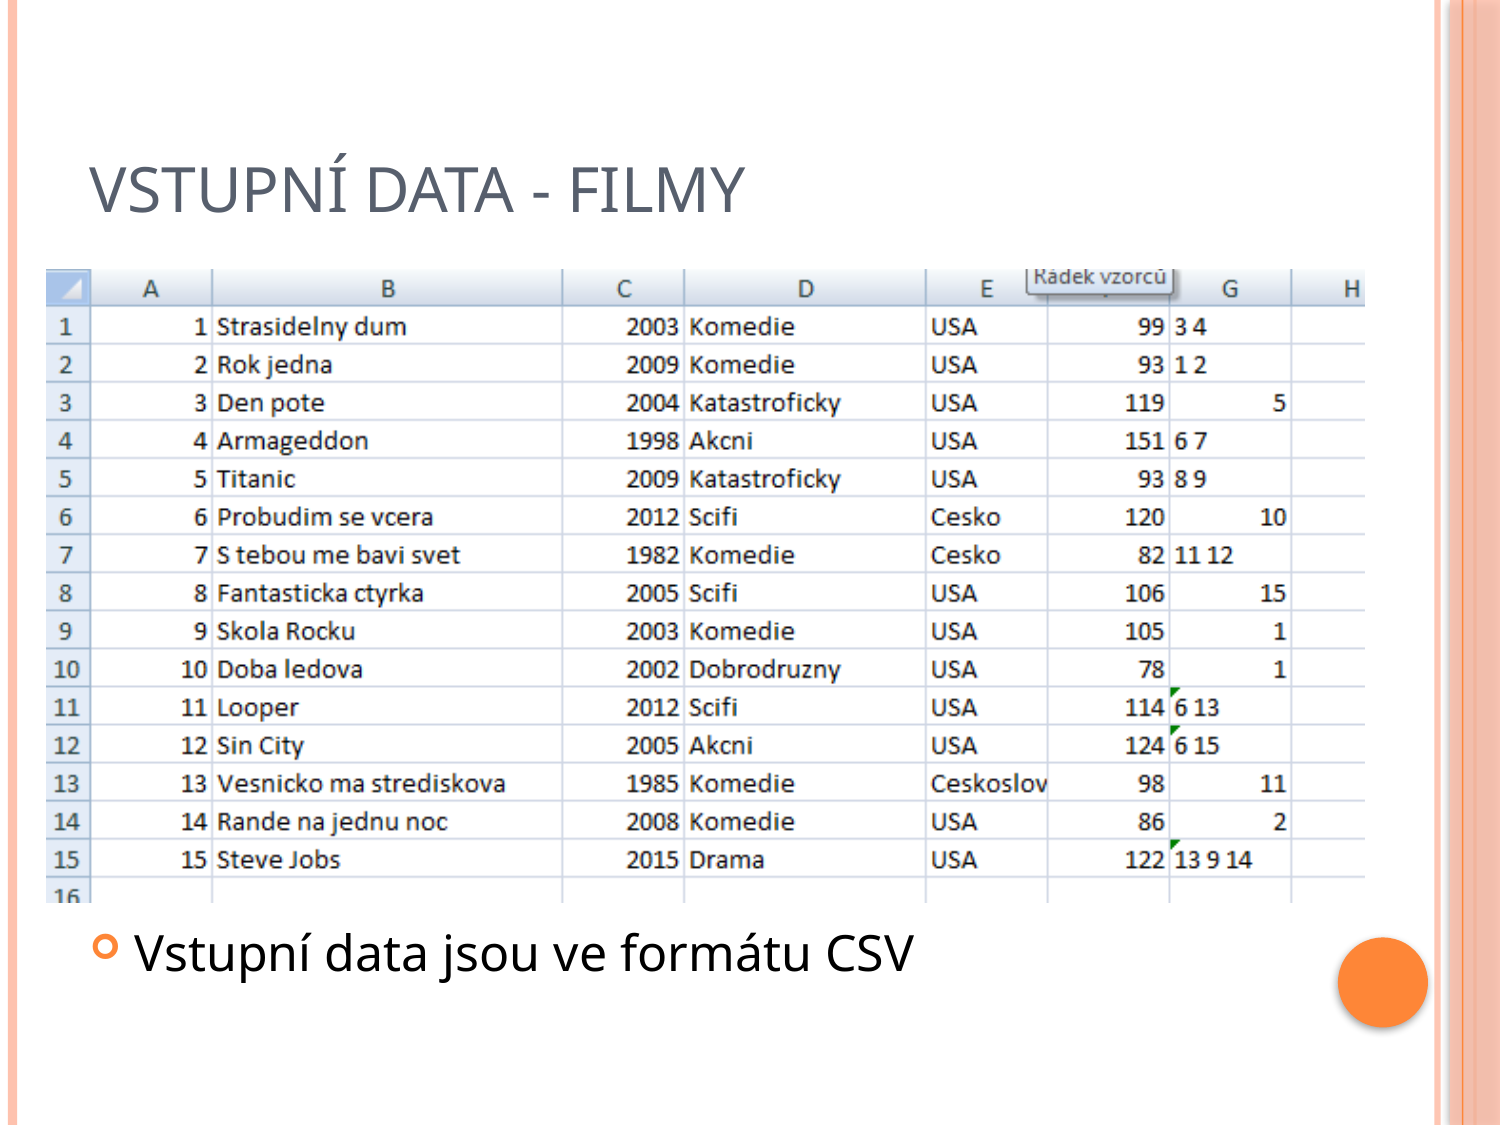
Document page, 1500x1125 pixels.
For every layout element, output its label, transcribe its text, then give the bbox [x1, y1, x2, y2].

picture [46, 268, 1366, 904]
list Vstupní data jsou ve formátu CSV [75, 914, 1300, 1062]
title Vstupní data - Filmy [75, 45, 1300, 233]
